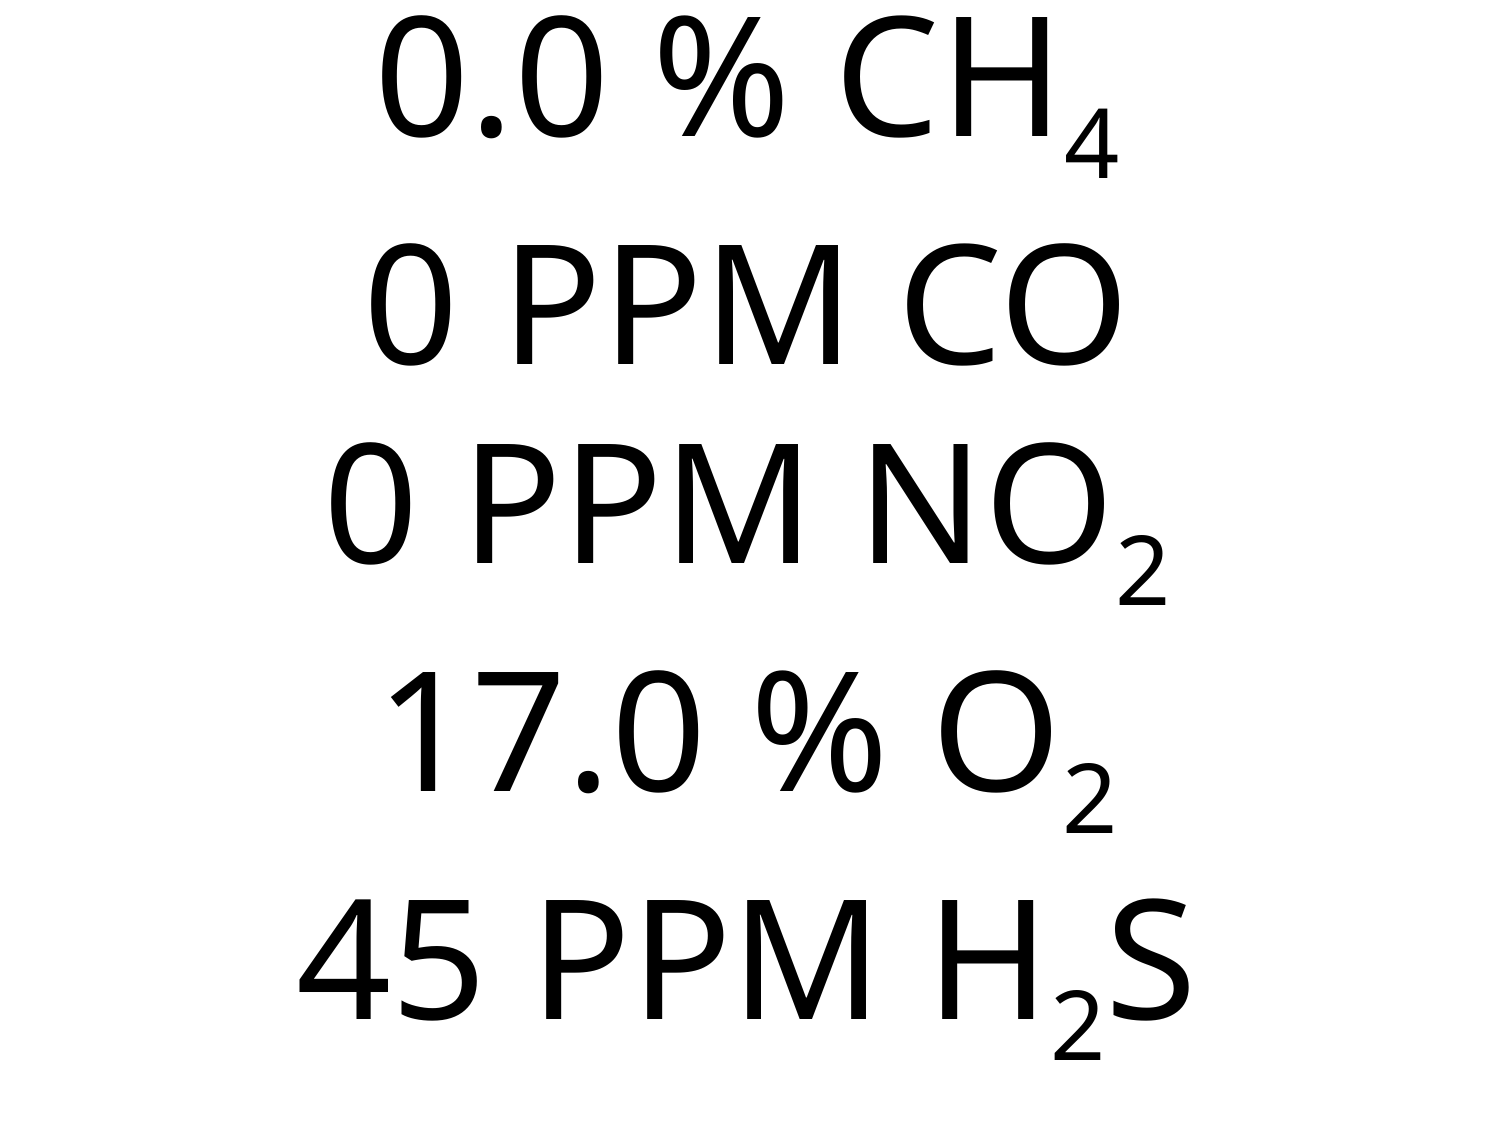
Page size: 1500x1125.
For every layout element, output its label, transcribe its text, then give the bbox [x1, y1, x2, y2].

title 0.0 % CH4 0 PPM CO 0 PPM NO2 17.0 % O2 45 PPM H2S [0, 431, 1494, 619]
